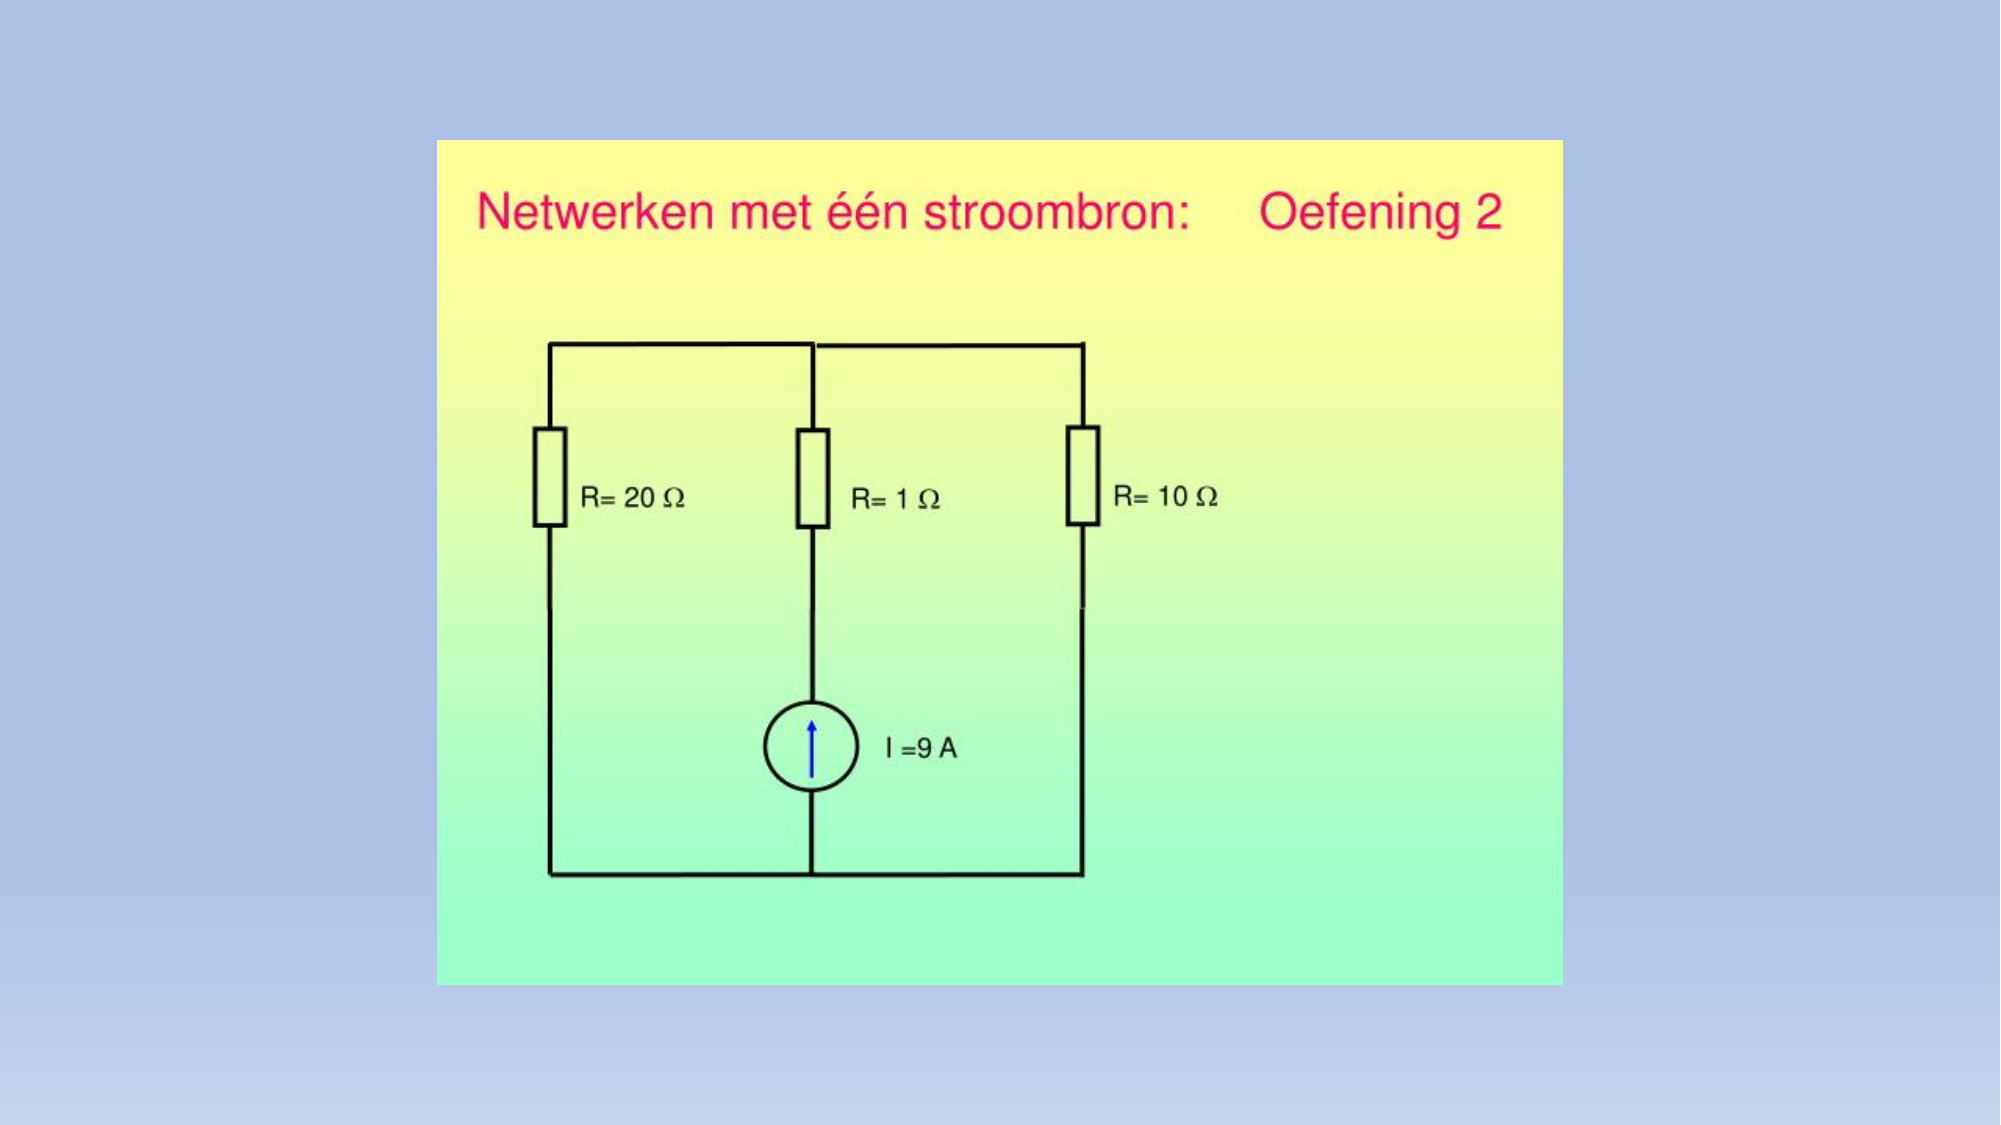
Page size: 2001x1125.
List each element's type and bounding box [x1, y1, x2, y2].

picture [437, 140, 1563, 985]
